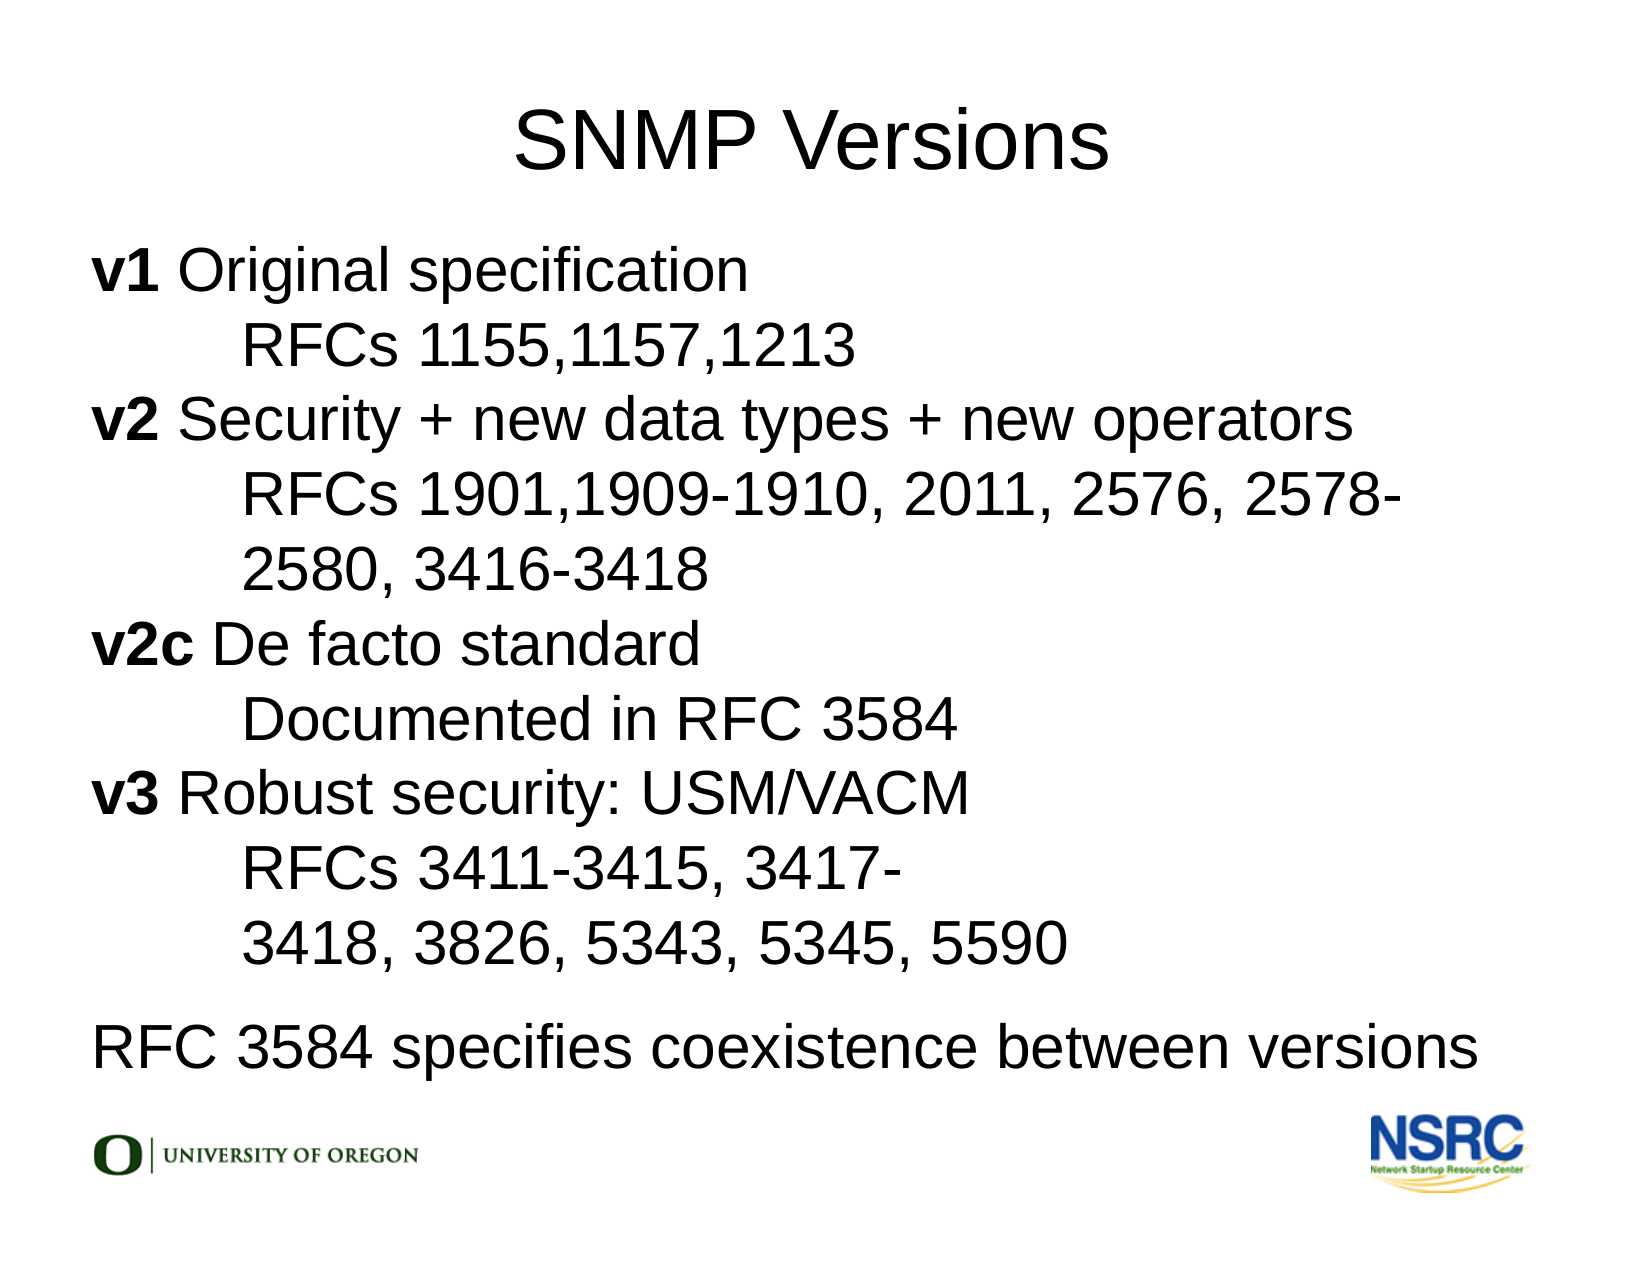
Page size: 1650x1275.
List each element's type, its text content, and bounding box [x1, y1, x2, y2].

text_box SNMP Versions [133, 58, 1491, 213]
picture [1371, 1152, 1532, 1193]
text_box v1 Original specification RFCs 1155,1157,1213 v2 Security + new data types + new operators RFCs 1901,1909-1910, 2011, 2576, 2578- 2580, 3416-3418 v2c De facto standard Documented in RFC 3584 v3 Robust security: USM/VACM RFCs 3411-3415, 3417- 3418, 3826, 5343, 5345, 5590 RFC 3584 specifies coexistence between versions [91, 229, 1549, 1152]
picture [92, 1152, 420, 1177]
